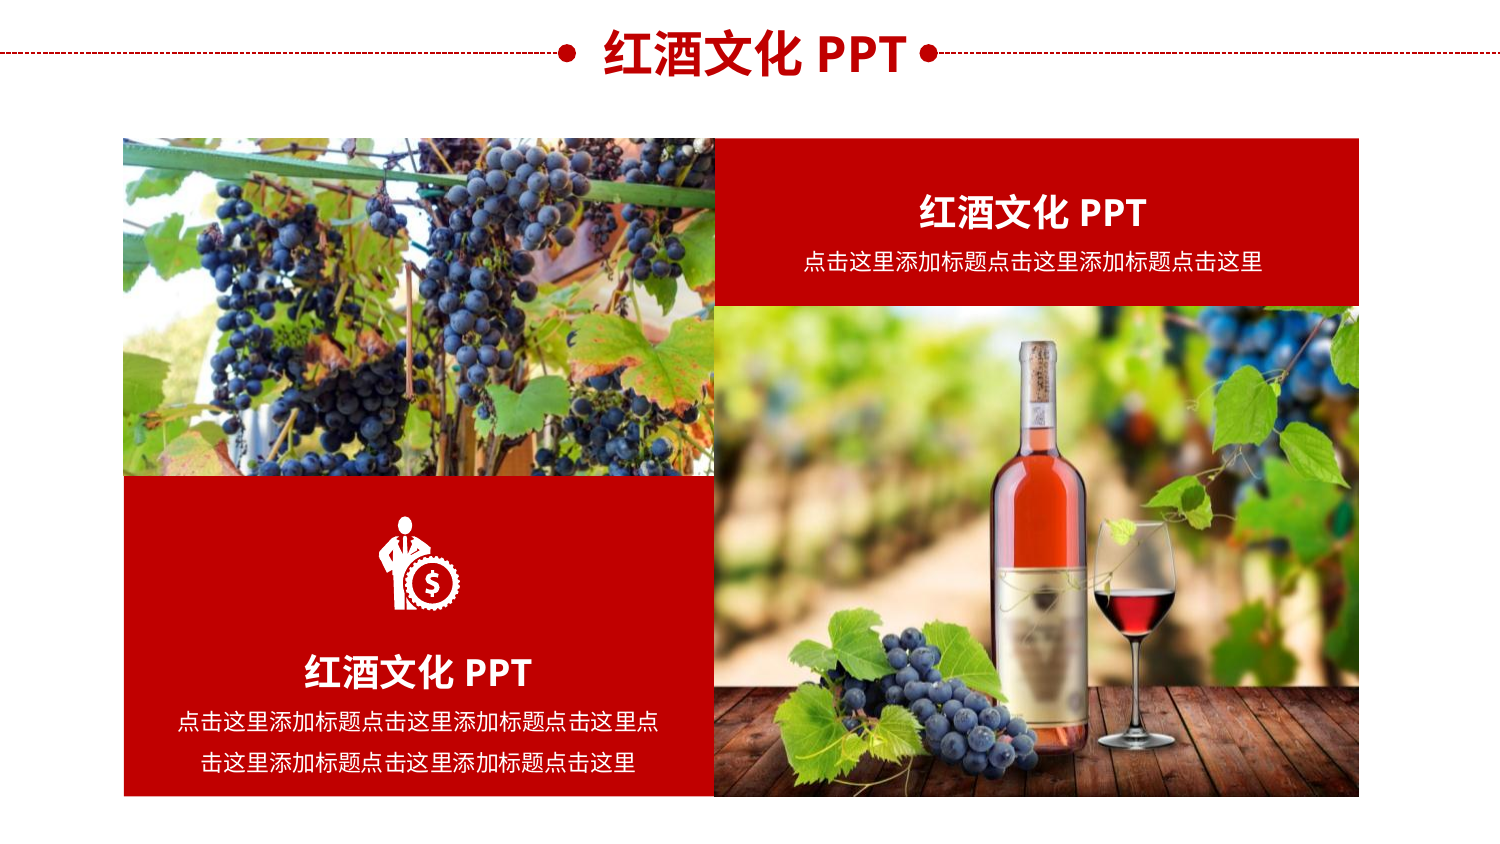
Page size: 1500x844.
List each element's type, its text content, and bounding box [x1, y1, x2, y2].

text_box 红酒文化PPT 点击这里添加标题点击这里添加标题点击这里点击这里添加标题点击这里添加标题点击这里 [158, 622, 680, 781]
text_box 红酒文化PPT 点击这里添加标题点击这里添加标题点击这里 [773, 162, 1294, 279]
text_box [555, 42, 579, 65]
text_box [378, 516, 461, 612]
picture [123, 138, 1360, 797]
text_box [713, 136, 1361, 306]
text_box [122, 483, 709, 798]
text_box 红酒文化PPT [583, 15, 928, 91]
text_box [917, 42, 940, 65]
